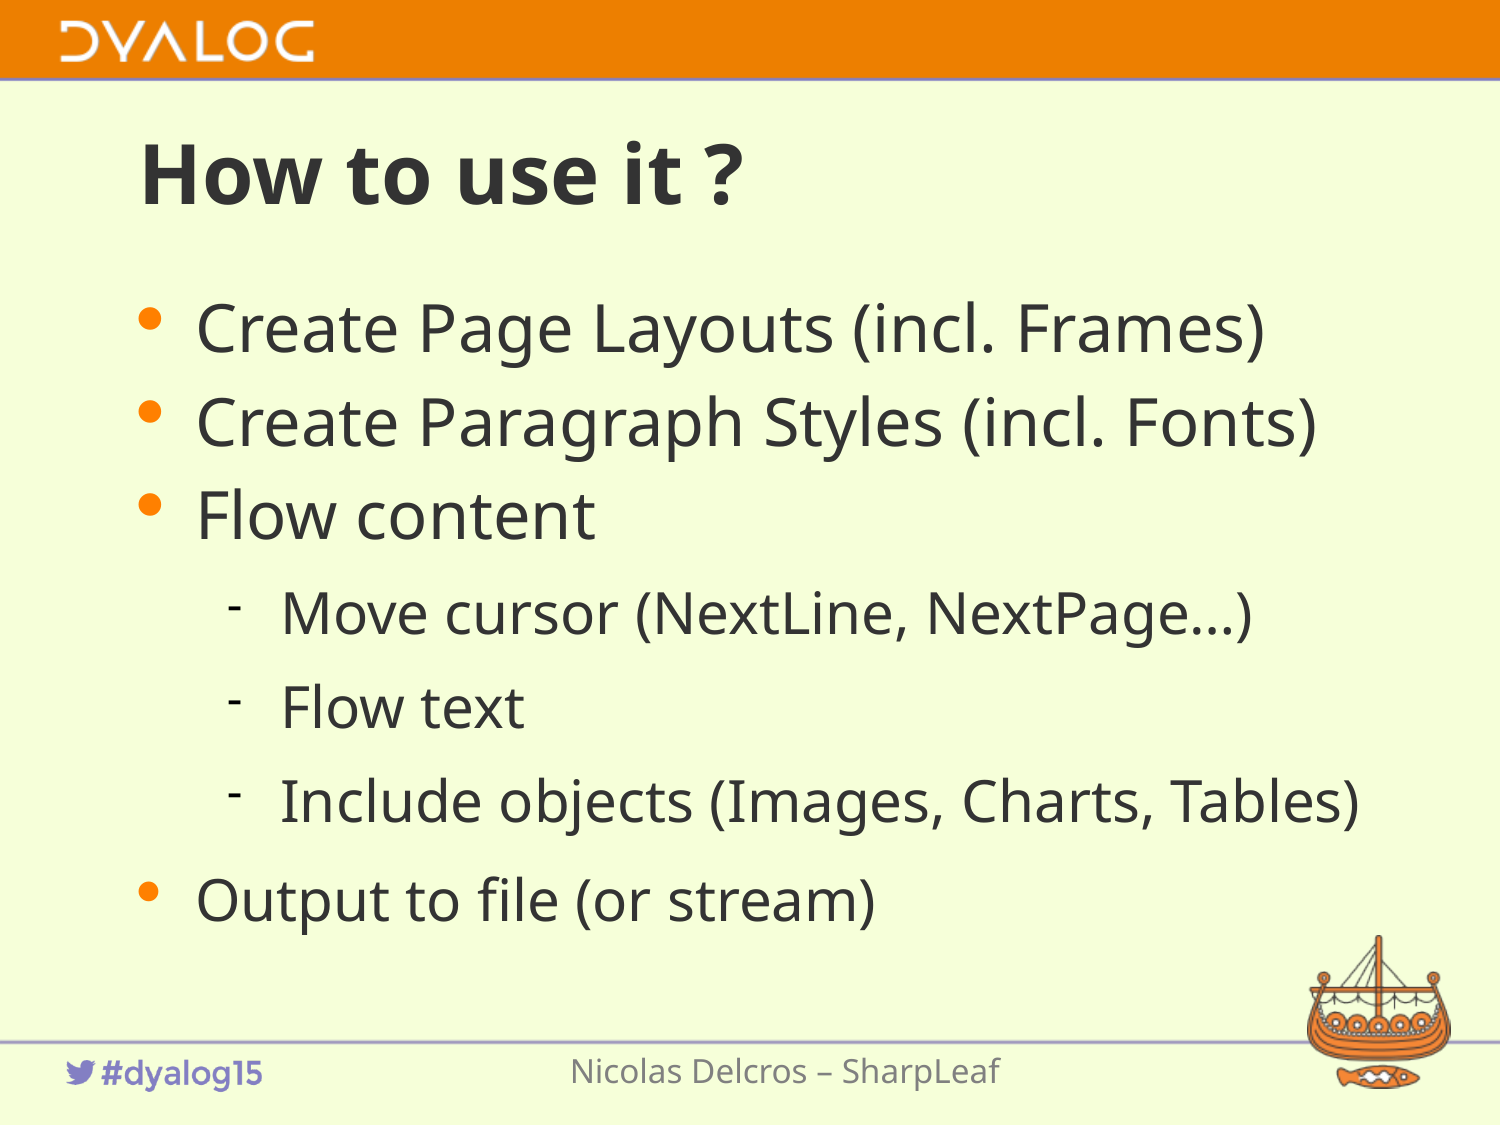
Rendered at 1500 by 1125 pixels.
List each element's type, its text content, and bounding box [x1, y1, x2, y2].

picture [0, 0, 1500, 1125]
text_box How to use it ? [123, 113, 1376, 254]
text_box Create Page Layouts (incl. Frames) Create Paragraph Styles (incl. Fonts) Flow content Move cursor (NextLine, NextPage…) Flow text Include objects (Images, Charts, Tables) Output to file (or stream) [123, 278, 1376, 988]
